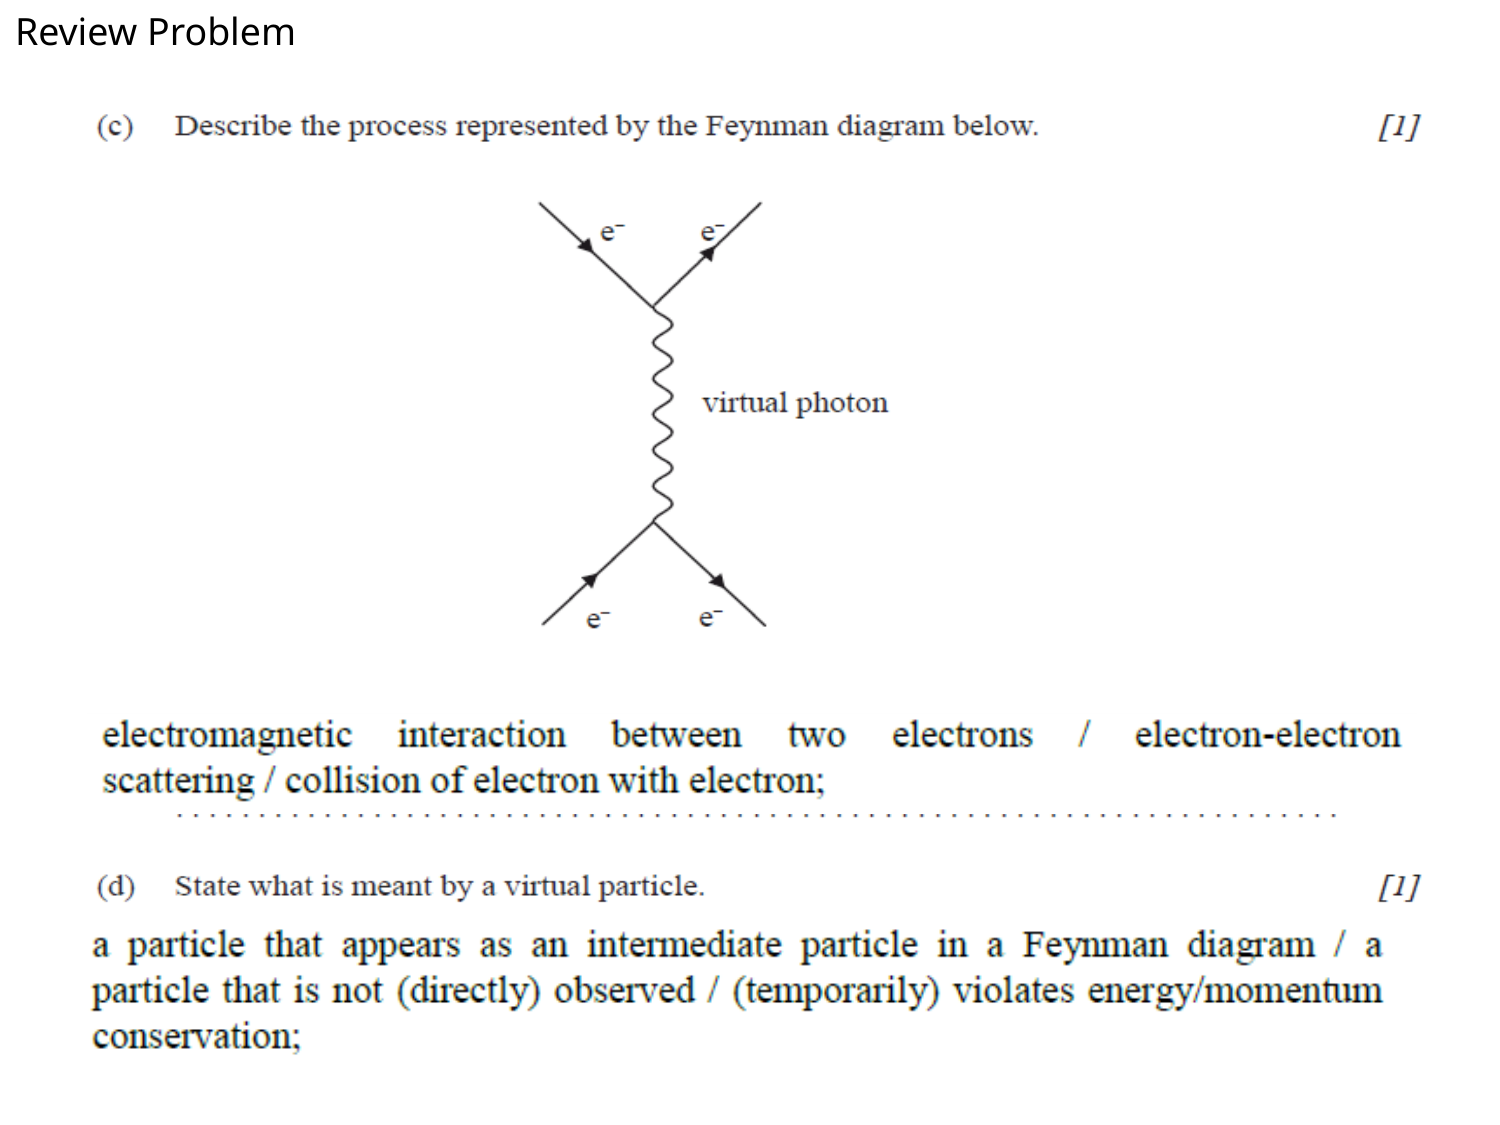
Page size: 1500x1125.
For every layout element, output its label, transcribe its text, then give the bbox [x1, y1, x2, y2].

picture [0, 99, 1463, 1080]
text_box Review Problem [0, 0, 1500, 141]
